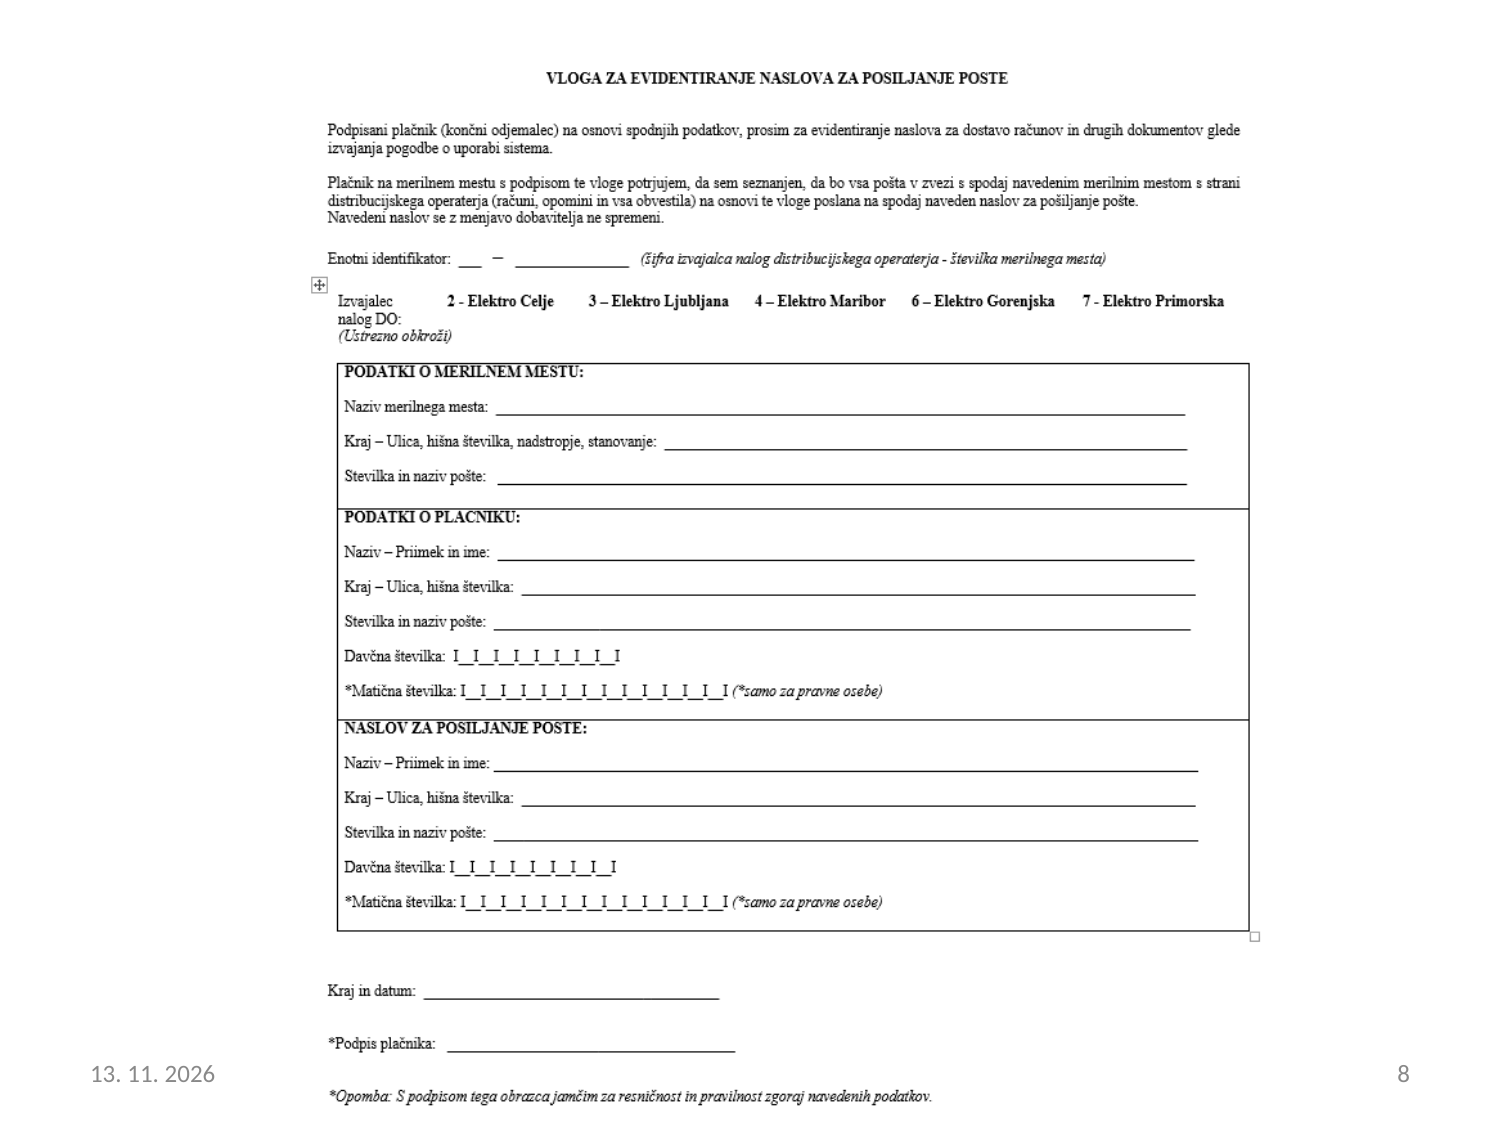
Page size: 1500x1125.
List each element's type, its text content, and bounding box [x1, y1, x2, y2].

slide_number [75, 1042, 295, 1103]
slide_number 8 [1286, 1042, 1425, 1103]
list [300, 44, 1282, 1117]
